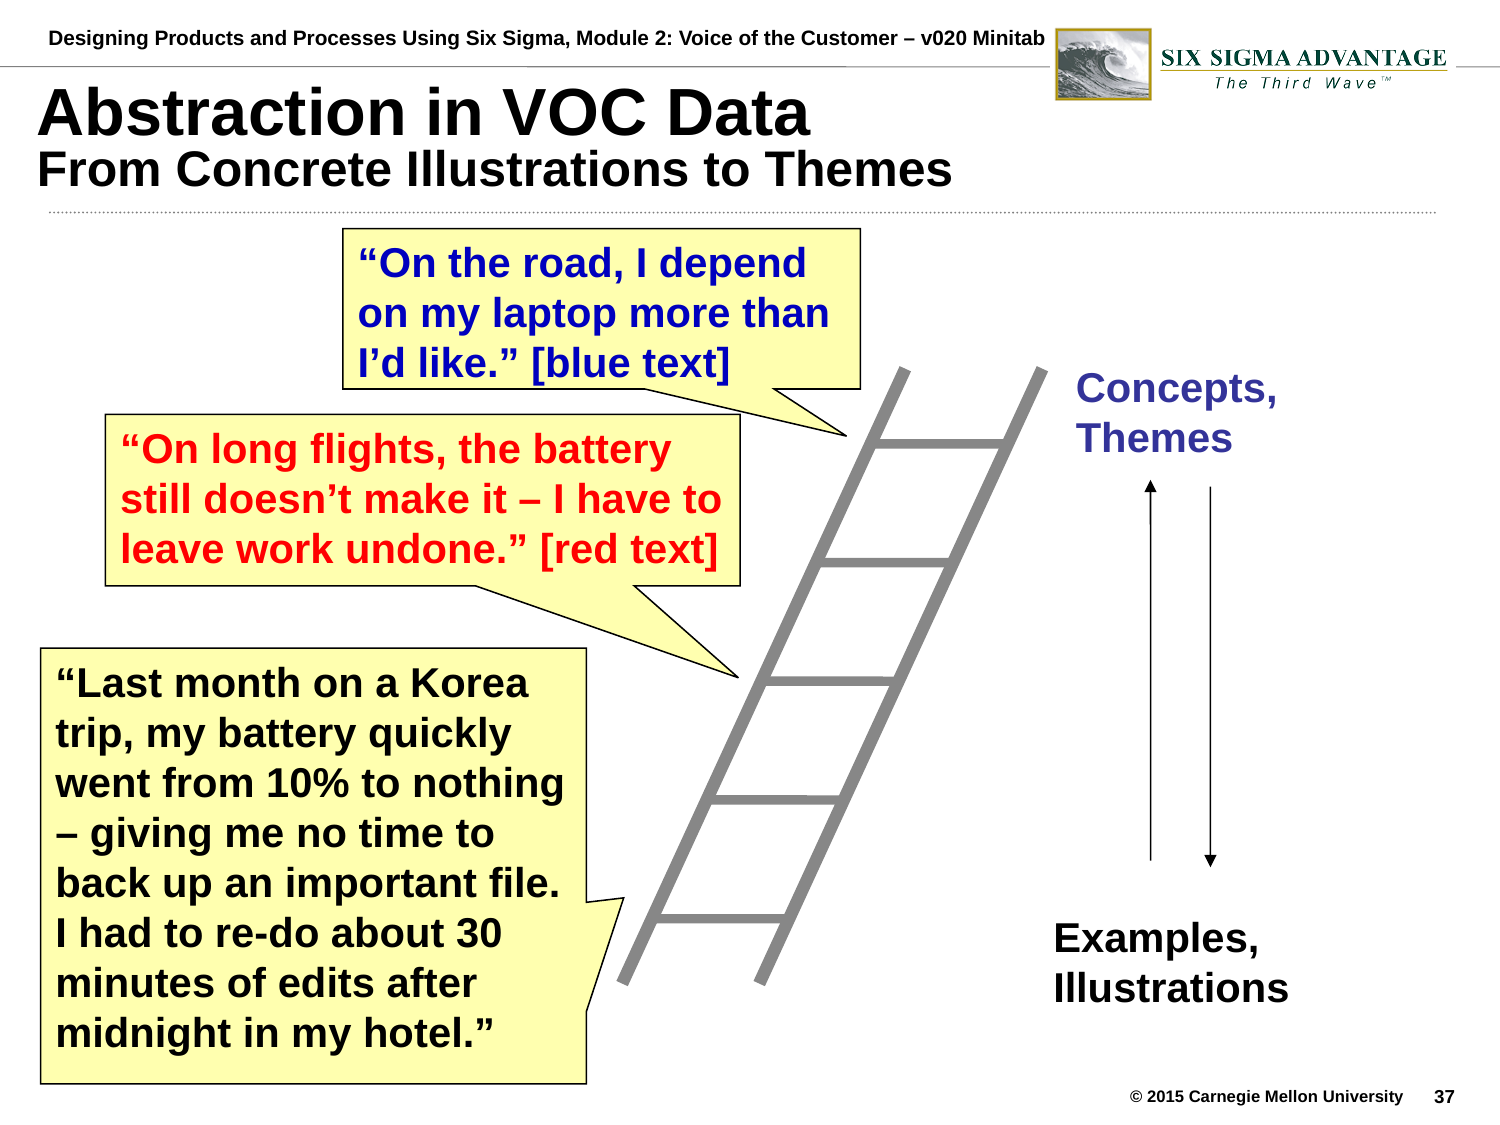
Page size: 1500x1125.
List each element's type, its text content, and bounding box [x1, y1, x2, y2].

picture [1049, 24, 1456, 104]
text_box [621, 368, 1043, 984]
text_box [1038, 353, 1439, 1020]
title Abstraction in VOC Data From Concrete Illustrations to Themes [36, 84, 1408, 198]
text_box “On long flights, the battery still doesn’t make it – I have to leave work undone.” [red text] [105, 414, 616, 635]
text_box “Last month on a Korea trip, my battery quickly went from 10% to nothing – giving me no time to back up an important file. I had to re-do about 30 minutes of edits after midnight in my hotel.” [40, 648, 616, 1084]
text_box “On the road, I depend on my laptop more than I’d like.” [blue text] [342, 228, 861, 389]
